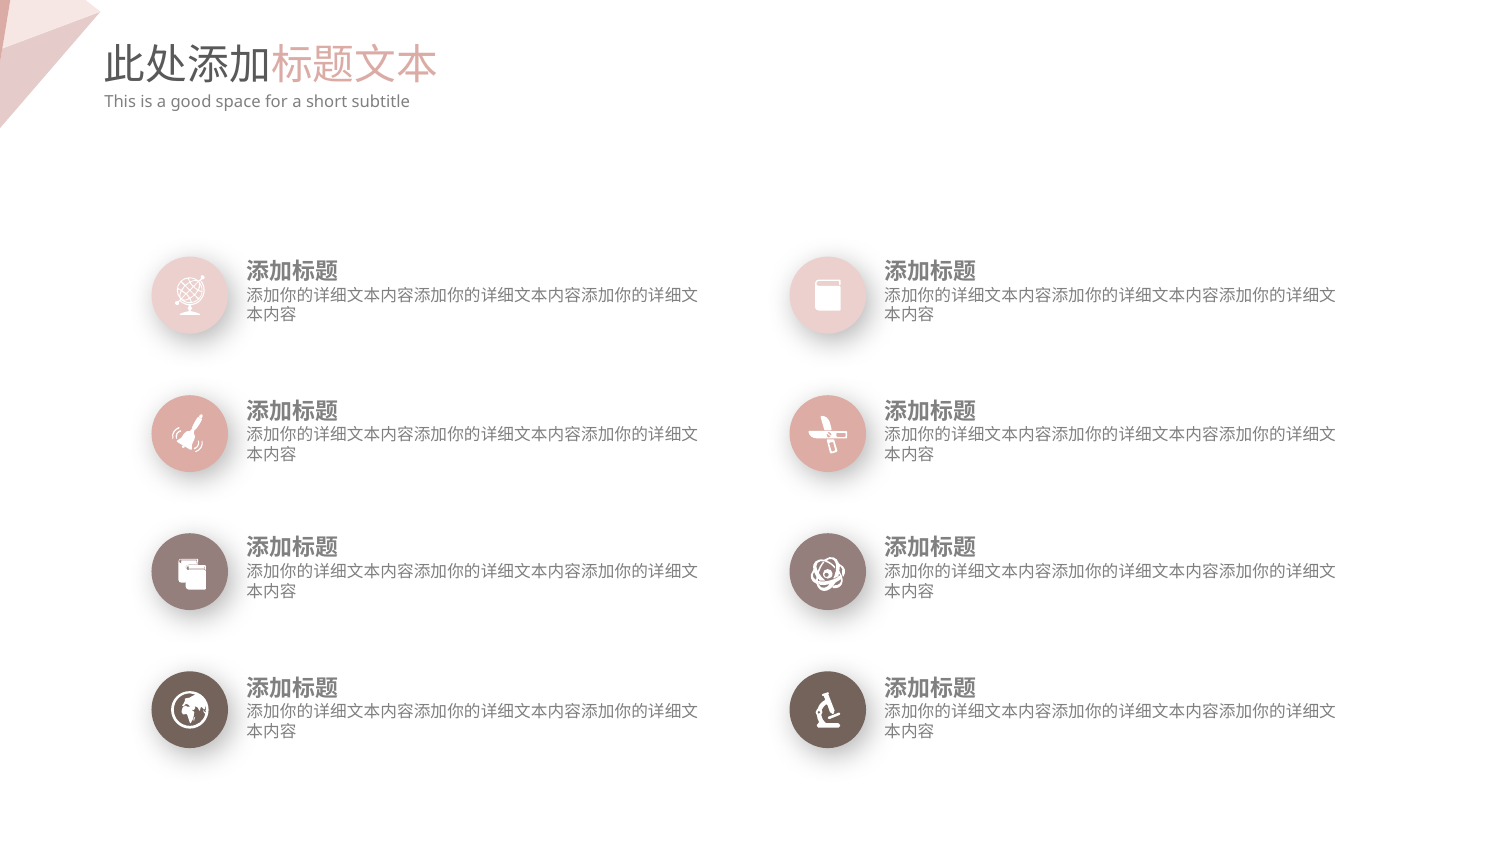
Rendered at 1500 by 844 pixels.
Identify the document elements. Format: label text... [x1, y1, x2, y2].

text_box 添加标题 添加你的详细文本内容添加你的详细文本内容添加你的详细文本内容 [884, 256, 1345, 325]
text_box [788, 394, 868, 474]
text_box [815, 279, 841, 311]
text_box [150, 670, 230, 750]
text_box [788, 255, 868, 335]
text_box This is a good space for a short subtitle [101, 83, 426, 119]
text_box 此处添加标题文本 [101, 30, 454, 95]
text_box [815, 692, 841, 728]
text_box 添加标题 添加你的详细文本内容添加你的详细文本内容添加你的详细文本内容 [246, 256, 708, 325]
text_box [178, 558, 206, 590]
text_box [150, 255, 230, 335]
text_box 添加标题 添加你的详细文本内容添加你的详细文本内容添加你的详细文本内容 [246, 673, 708, 742]
text_box [810, 557, 845, 591]
text_box [171, 691, 209, 729]
text_box [788, 532, 868, 612]
text_box [150, 532, 230, 612]
text_box [193, 440, 203, 453]
text_box 添加标题 添加你的详细文本内容添加你的详细文本内容添加你的详细文本内容 [246, 396, 708, 464]
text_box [174, 275, 206, 315]
text_box 添加标题 添加你的详细文本内容添加你的详细文本内容添加你的详细文本内容 [884, 673, 1345, 742]
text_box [808, 415, 848, 454]
text_box 添加标题 添加你的详细文本内容添加你的详细文本内容添加你的详细文本内容 [884, 396, 1345, 464]
text_box 添加标题 添加你的详细文本内容添加你的详细文本内容添加你的详细文本内容 [246, 532, 708, 601]
text_box [150, 394, 230, 474]
text_box [172, 414, 203, 450]
text_box [788, 670, 868, 750]
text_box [0, 0, 101, 130]
text_box 添加标题 添加你的详细文本内容添加你的详细文本内容添加你的详细文本内容 [884, 532, 1345, 601]
